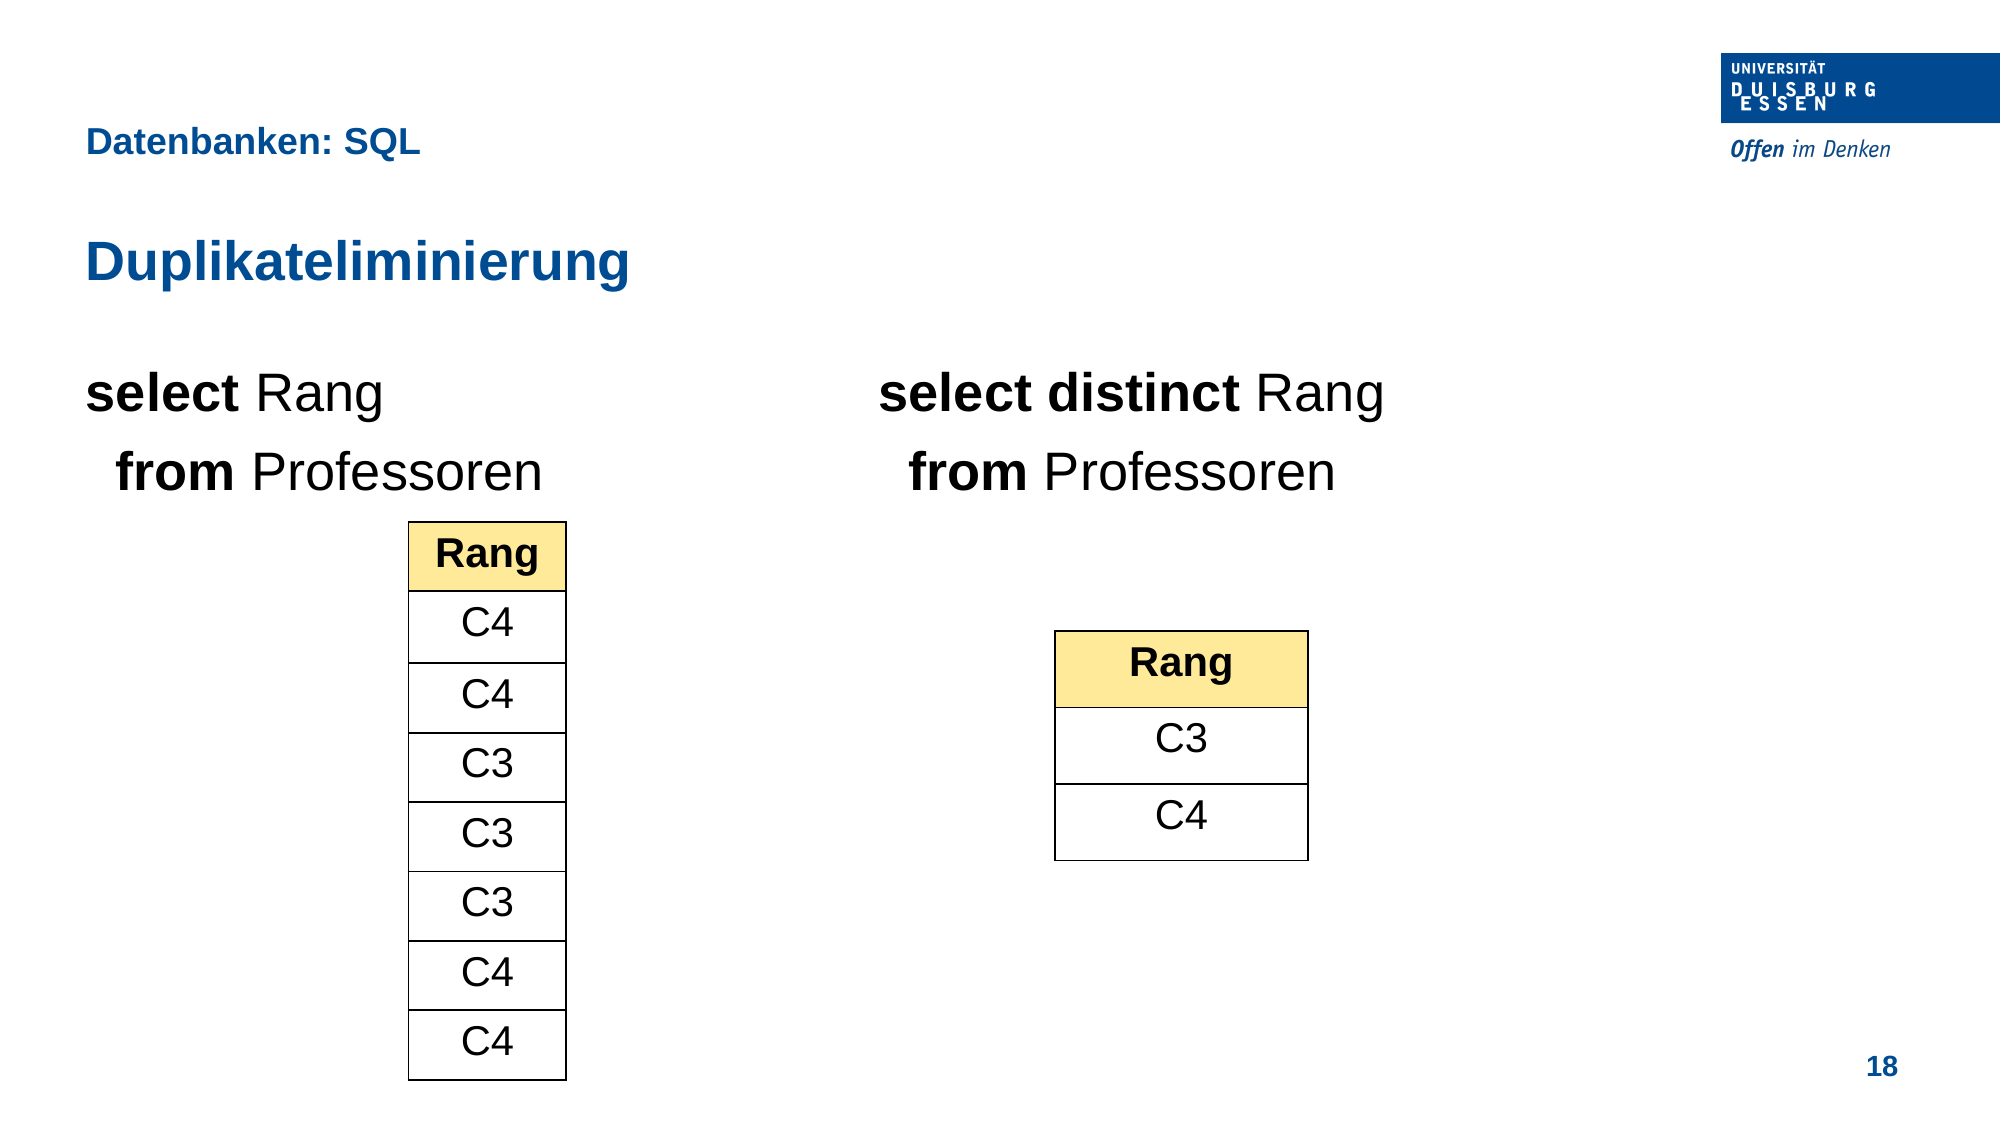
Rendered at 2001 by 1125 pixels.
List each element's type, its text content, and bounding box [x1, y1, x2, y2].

table_cell C4 [409, 942, 565, 1009]
table_cell C4 [409, 592, 565, 662]
slide_number 18 [1677, 1039, 1914, 1081]
table_cell C4 [409, 664, 565, 732]
table_cell C4 [409, 1011, 565, 1079]
table_cell C3 [409, 803, 565, 871]
text_box select distinct Rang from Professoren [878, 356, 1646, 1009]
table_cell C3 [409, 872, 565, 940]
list Duplikateliminierung [85, 225, 1696, 301]
table_cell C4 [1056, 785, 1307, 860]
list select Rang from Professoren [85, 356, 854, 1009]
table_header Rang [409, 523, 565, 590]
table_cell C3 [409, 734, 565, 801]
picture [1721, 53, 2000, 162]
list Datenbanken: SQL [85, 121, 1696, 163]
table_cell C3 [1056, 708, 1307, 783]
table_header Rang [1056, 632, 1307, 707]
